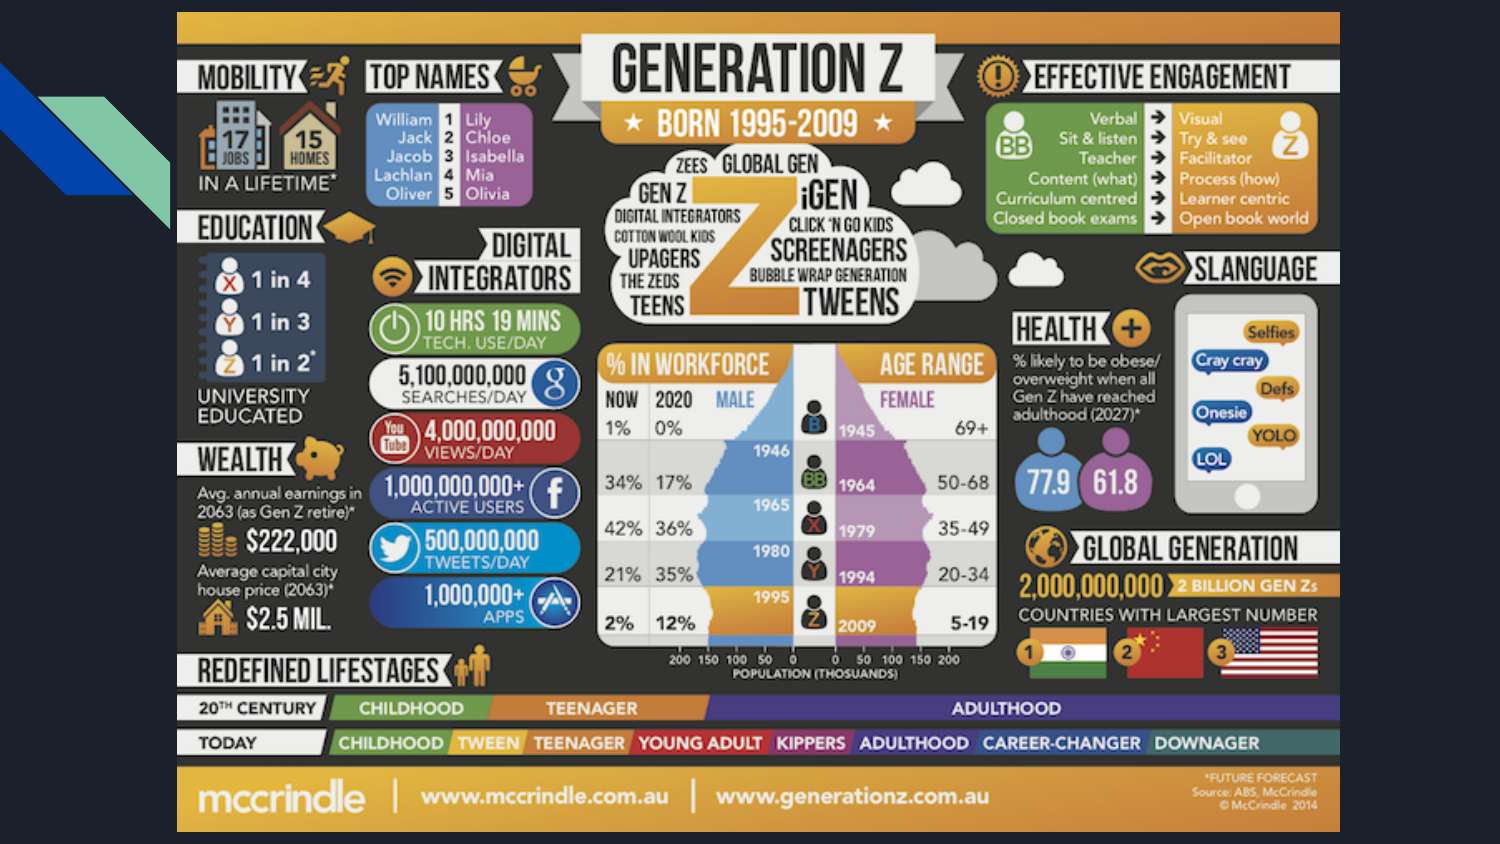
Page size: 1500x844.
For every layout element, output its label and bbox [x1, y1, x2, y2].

picture [177, 12, 1340, 832]
